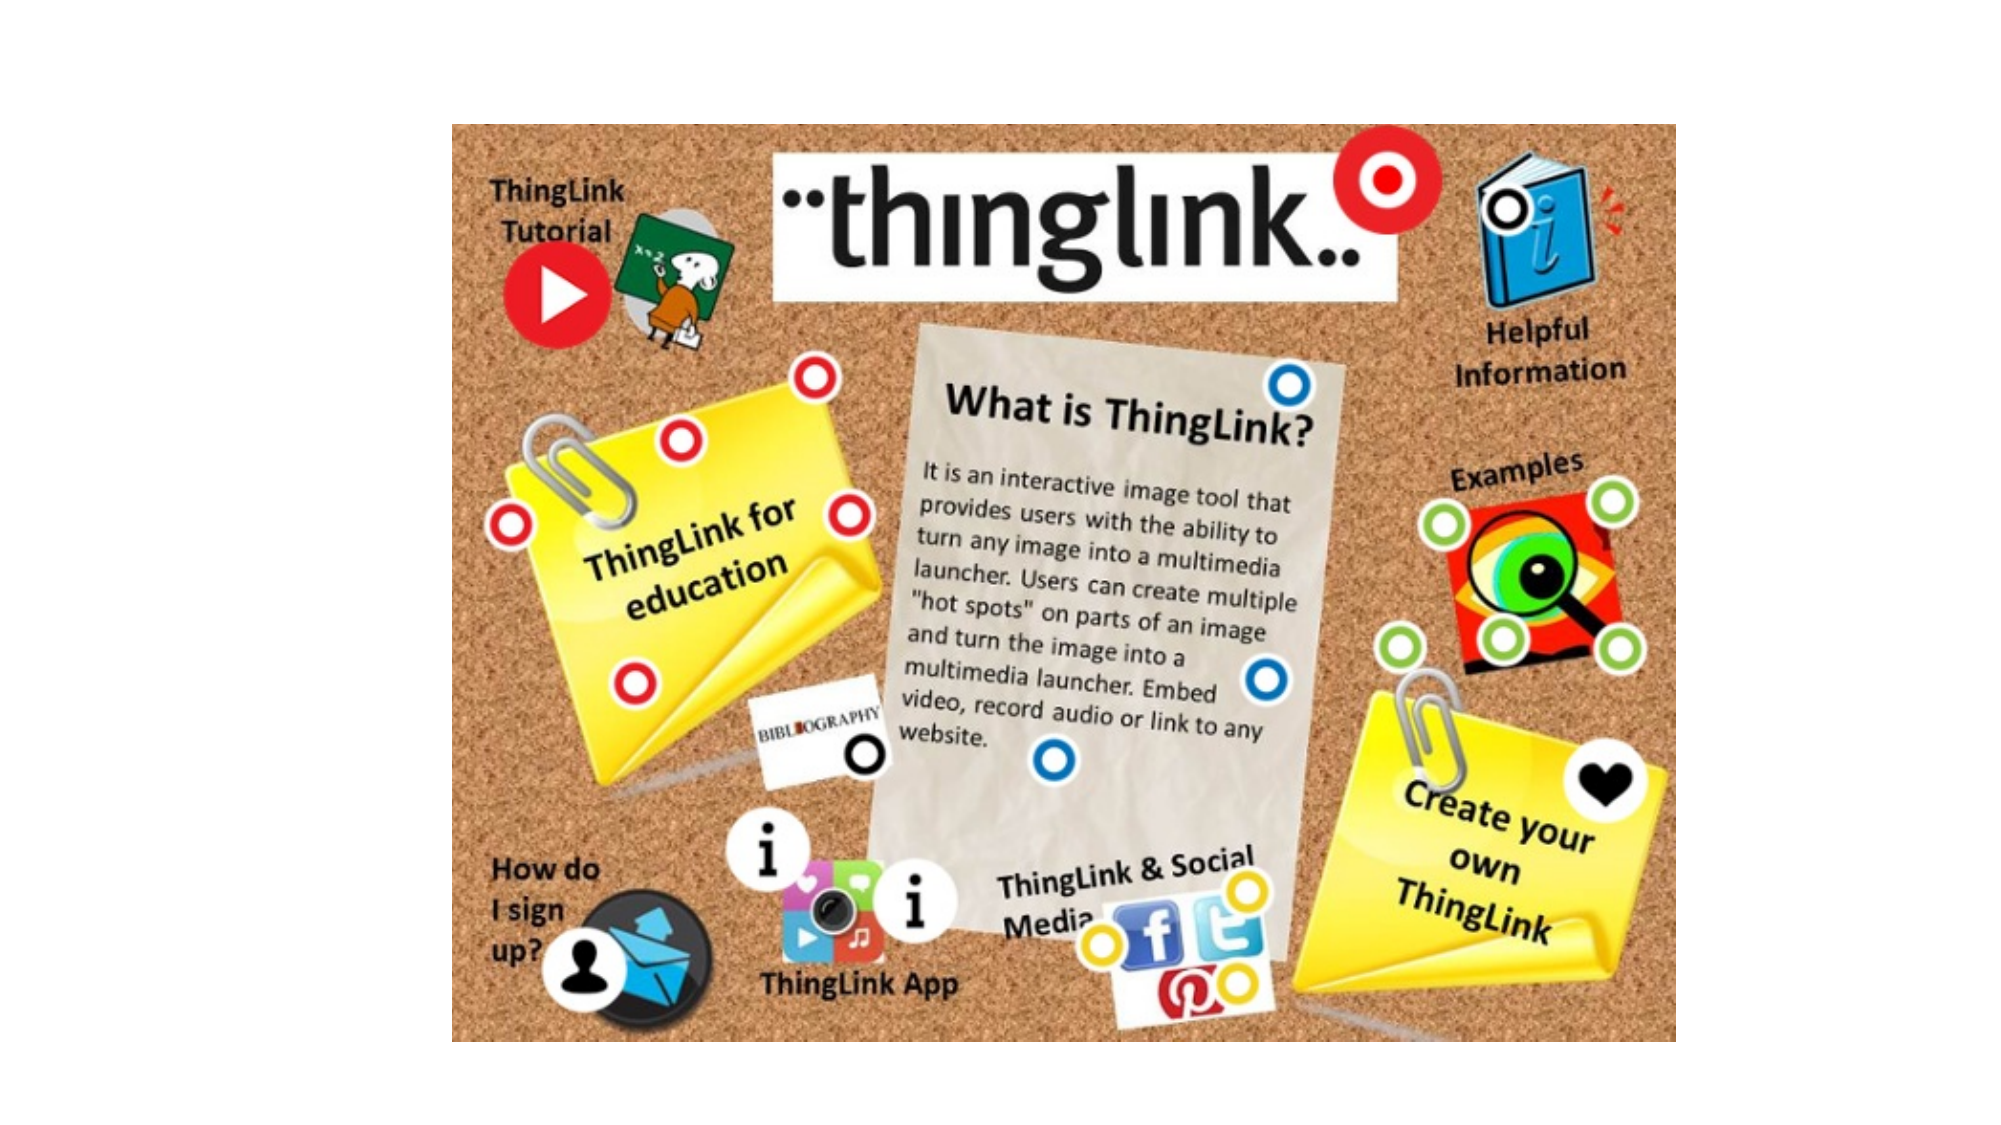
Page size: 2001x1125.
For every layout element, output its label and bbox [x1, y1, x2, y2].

picture [452, 124, 1676, 1042]
